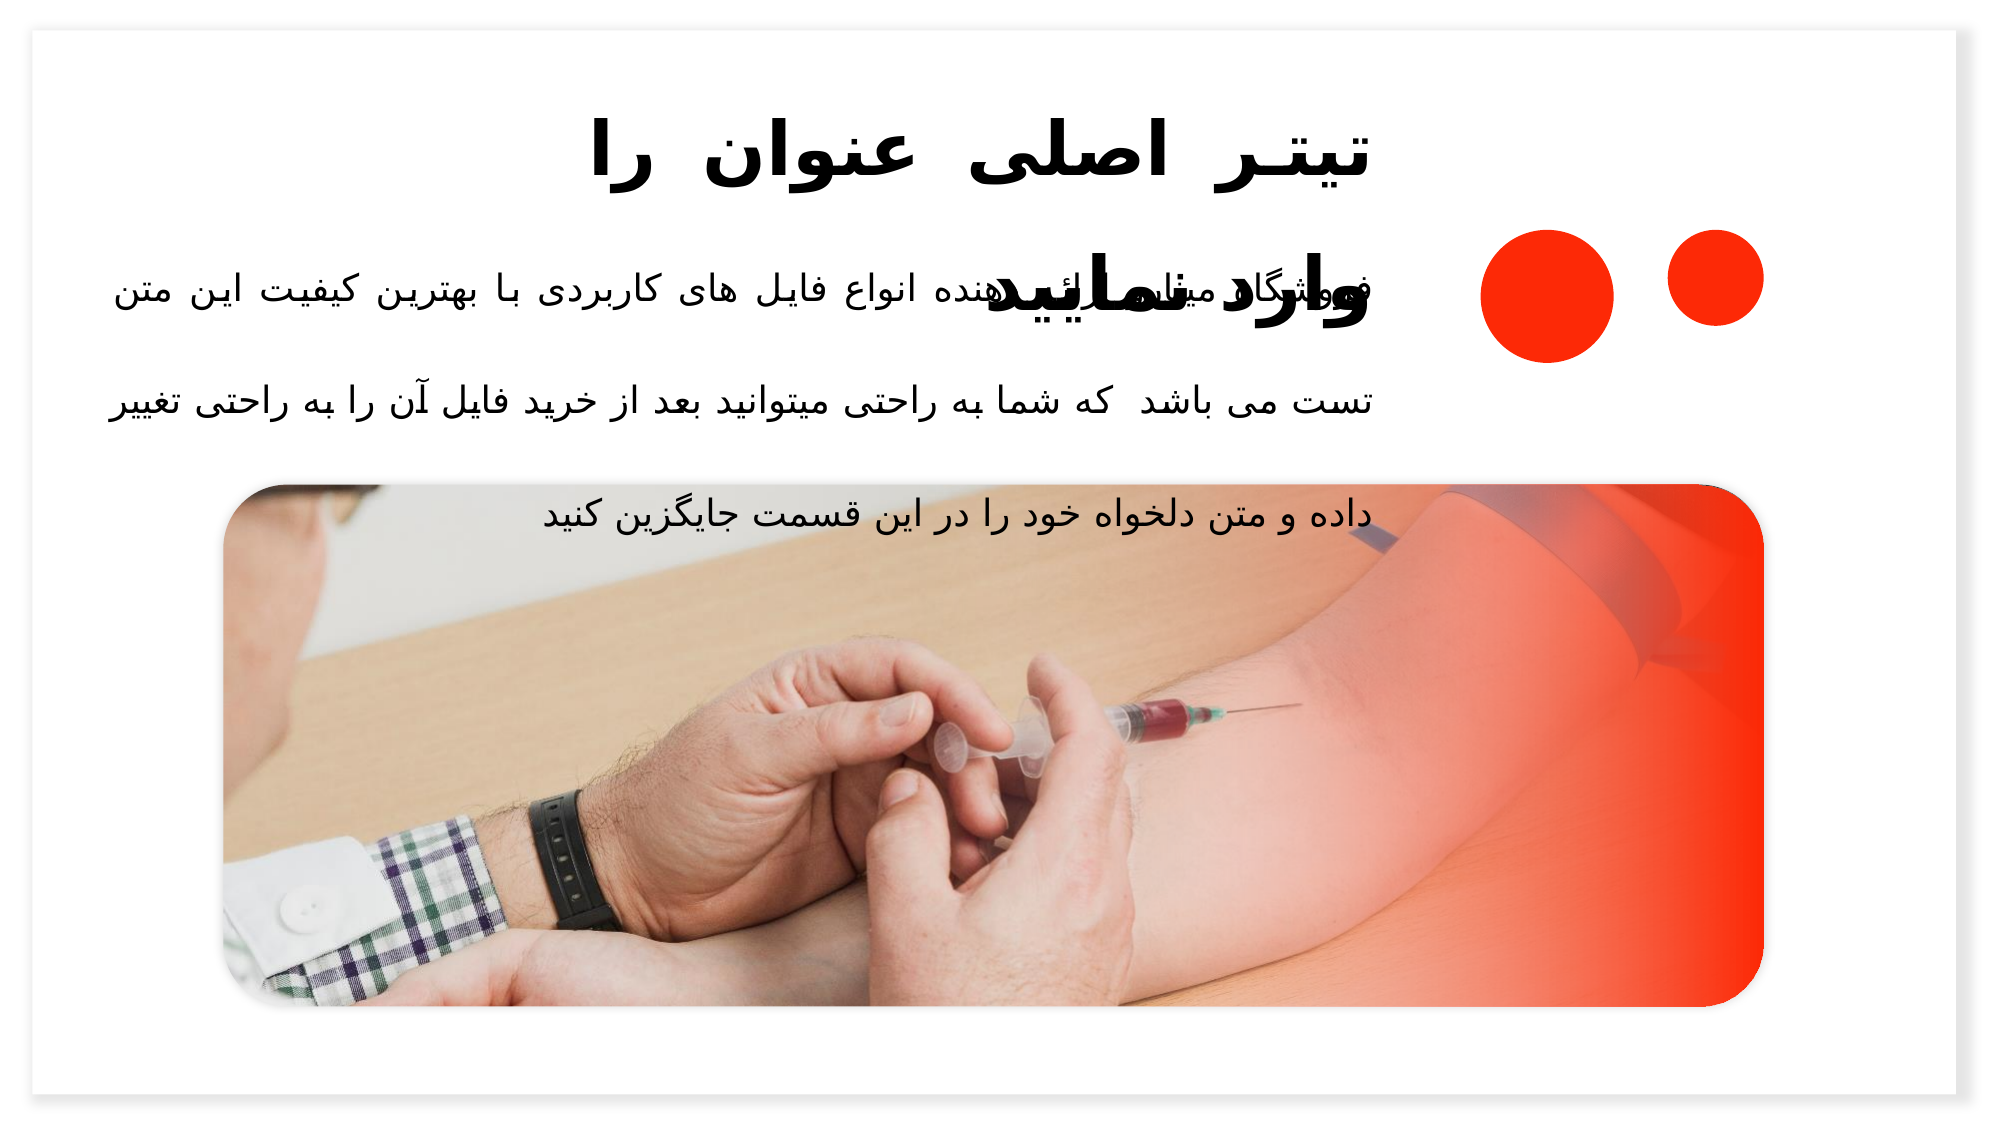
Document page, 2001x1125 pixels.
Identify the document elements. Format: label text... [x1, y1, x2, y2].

text_box فروشگاه مینارو ارائه دهنده انواع فایل های کاربردی با بهترین کیفیت این متن تست می باشد که شما به راحتی میتوانید بعد از خرید فایل آن را به راحتی تغییر داده و متن دلخواه خود را در این قسمت جایگزین کنید [94, 188, 1389, 541]
text_box [1479, 228, 1615, 364]
text_box [1666, 228, 1765, 327]
text_box تیتر اصلی عنوان را وارد نمایید [553, 48, 1389, 188]
picture [223, 484, 1764, 1007]
